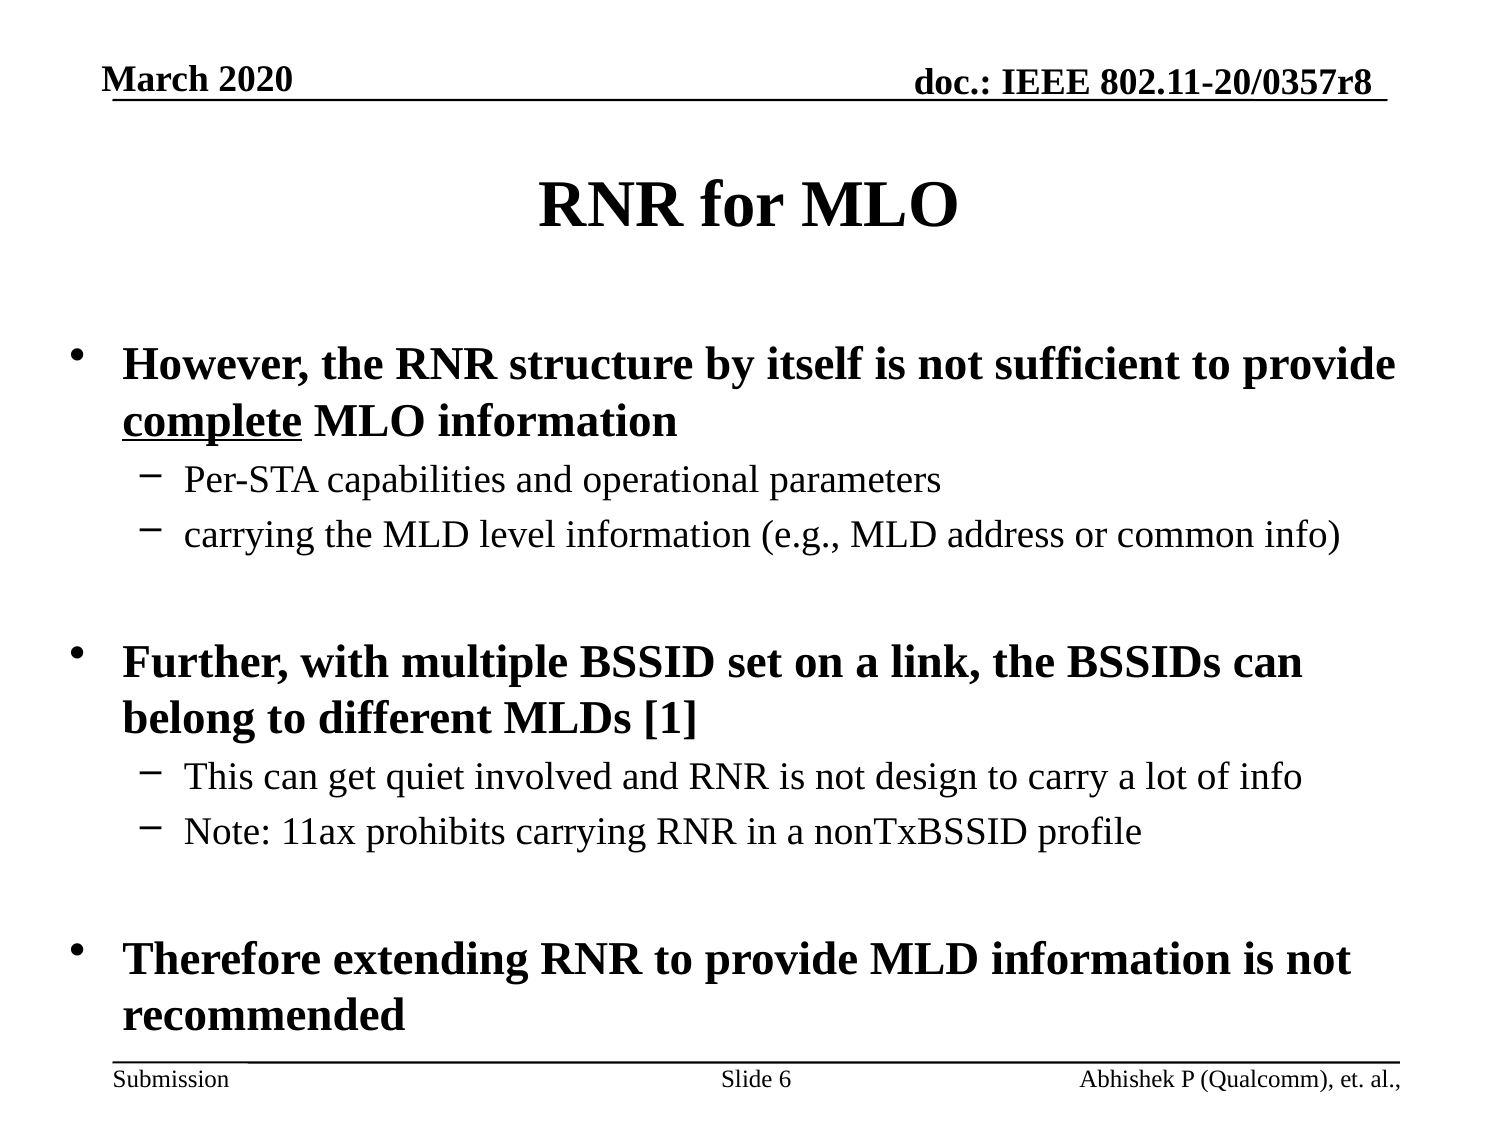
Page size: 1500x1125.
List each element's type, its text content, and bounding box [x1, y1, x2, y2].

slide_number Slide 6 [712, 1061, 801, 1093]
title RNR for MLO [112, 112, 1388, 288]
list However, the RNR structure by itself is not sufficient to provide complete MLO information Per-STA capabilities and operational parameters carrying the MLD level information (e.g., MLD address or common info) Further, with multiple BSSID set on a link, the BSSIDs can belong to different MLDs [1] This can get quiet involved and RNR is not design to carry a lot of info Note: 11ax prohibits carrying RNR in a nonTxBSSID profile Therefore extending RNR to provide MLD information is not recommended [54, 324, 1454, 1052]
footer Abhishek P (Qualcomm), et. al., [949, 1061, 1402, 1093]
